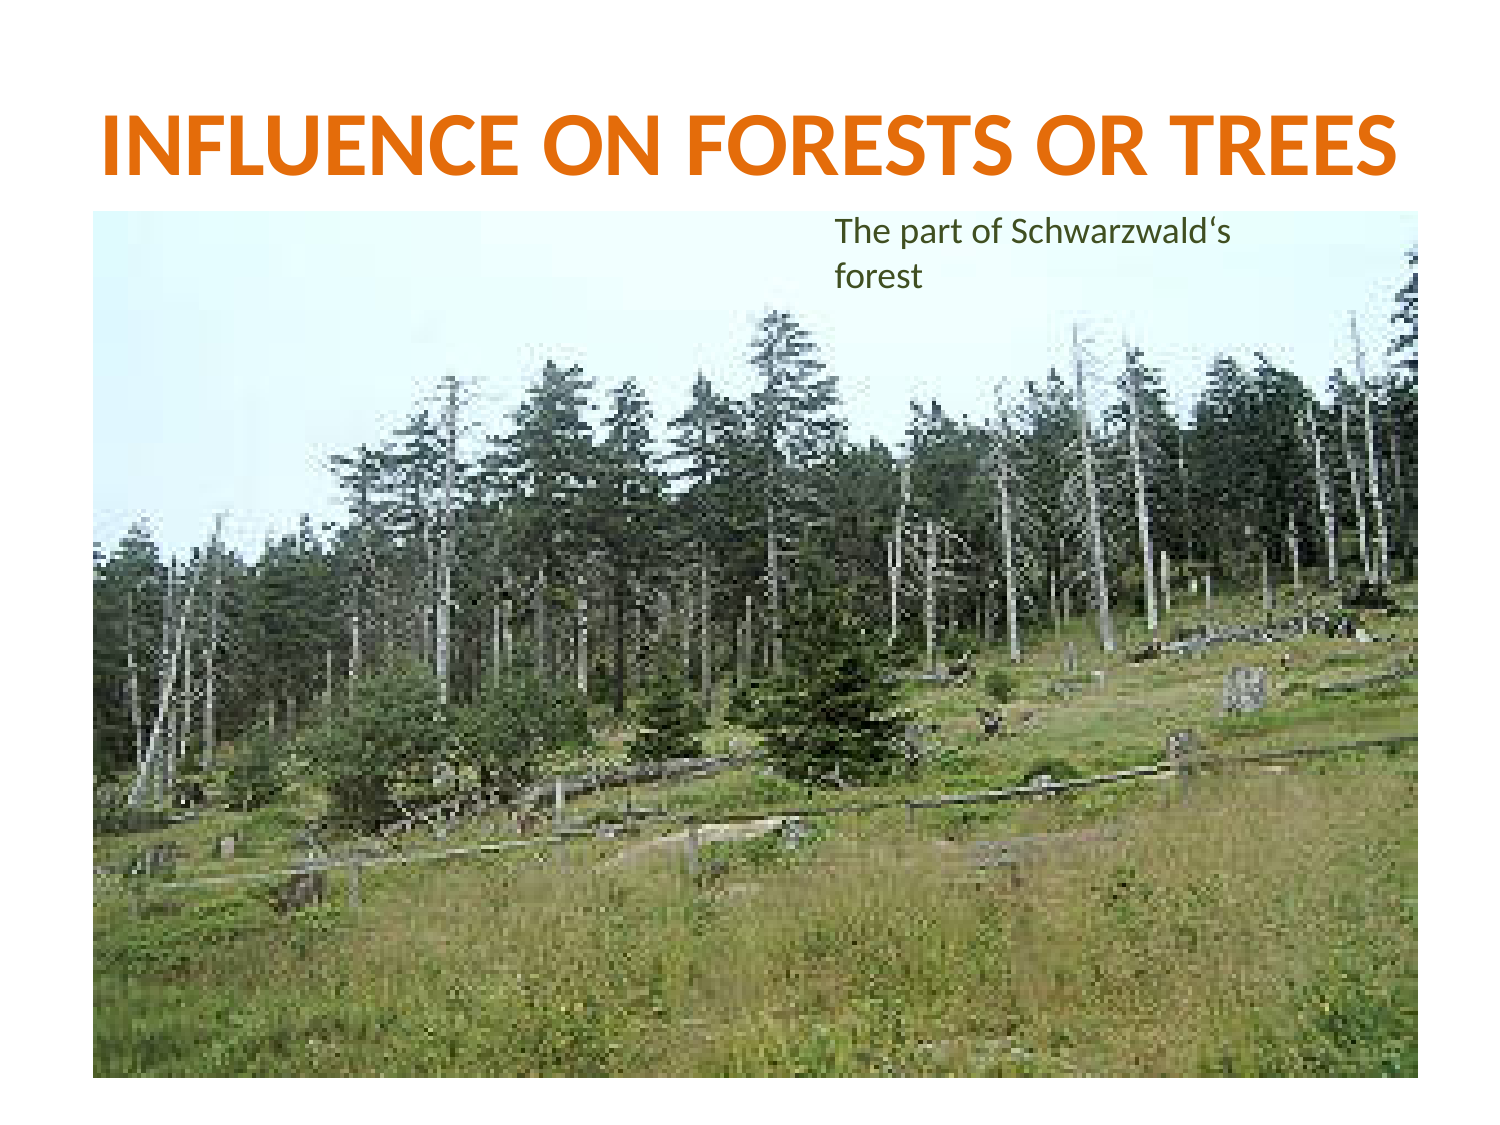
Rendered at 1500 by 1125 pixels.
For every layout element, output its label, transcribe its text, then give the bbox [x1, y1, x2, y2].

title INFLUENCE ON FORESTS OR TREES [75, 45, 1425, 233]
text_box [93, 198, 1419, 1079]
